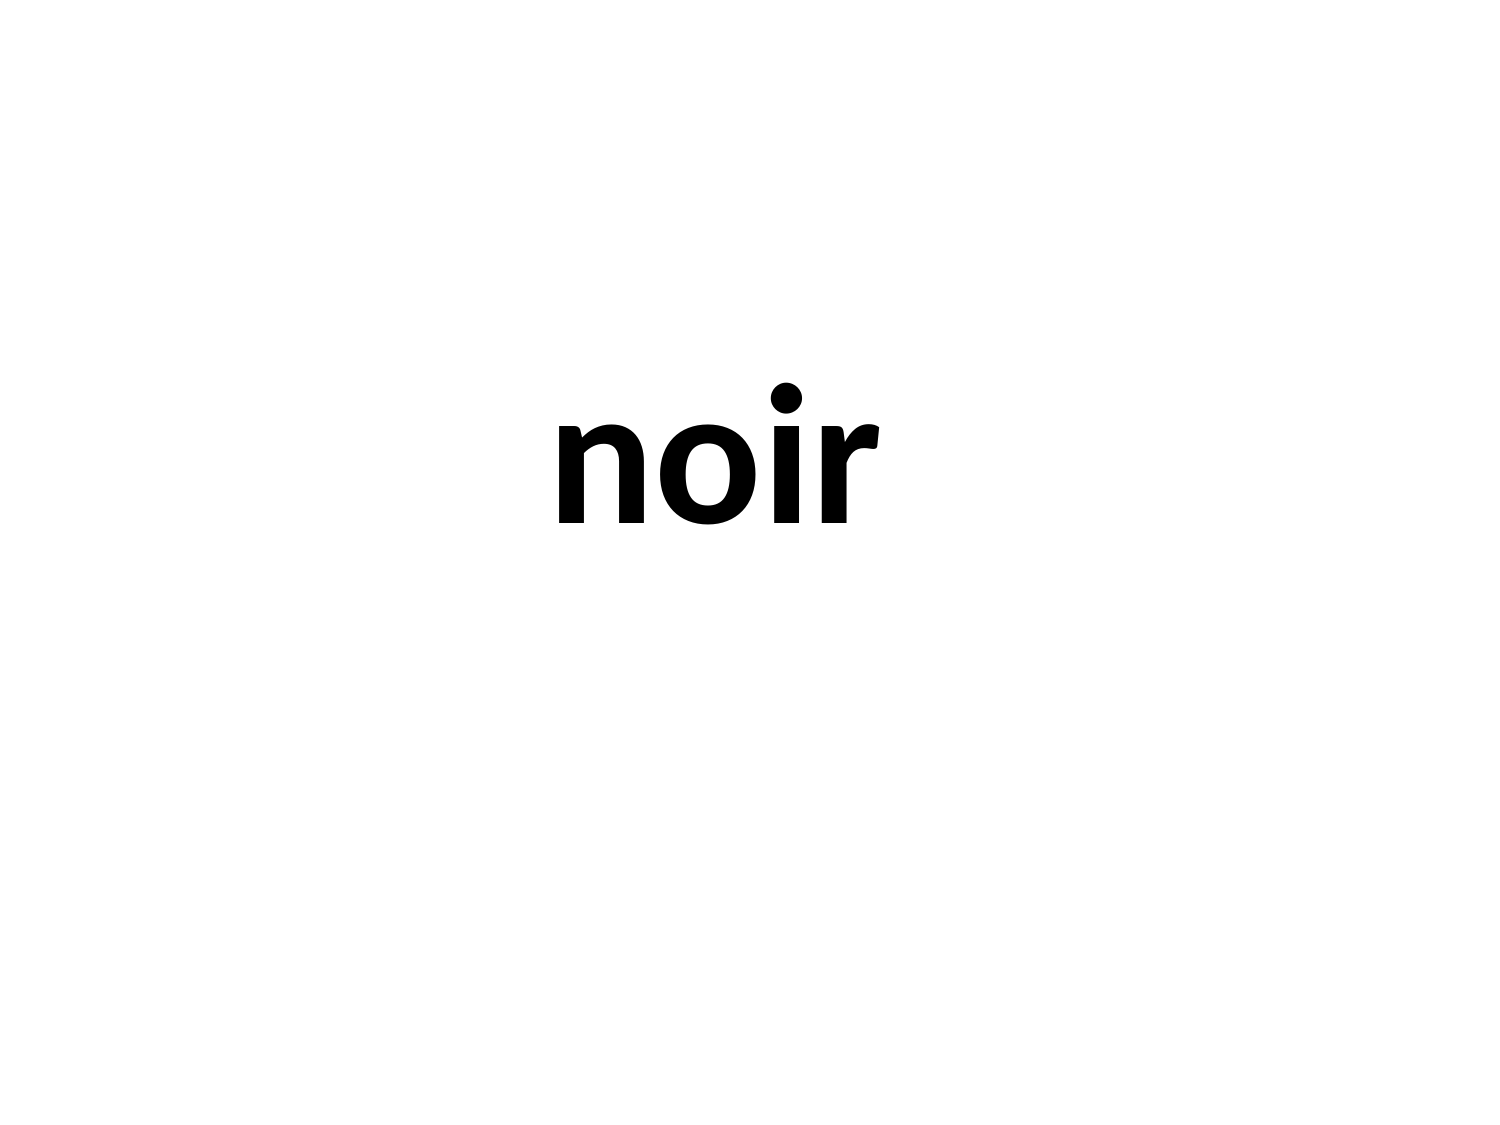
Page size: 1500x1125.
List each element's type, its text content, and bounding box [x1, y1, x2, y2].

text_box noir [210, 316, 1219, 572]
